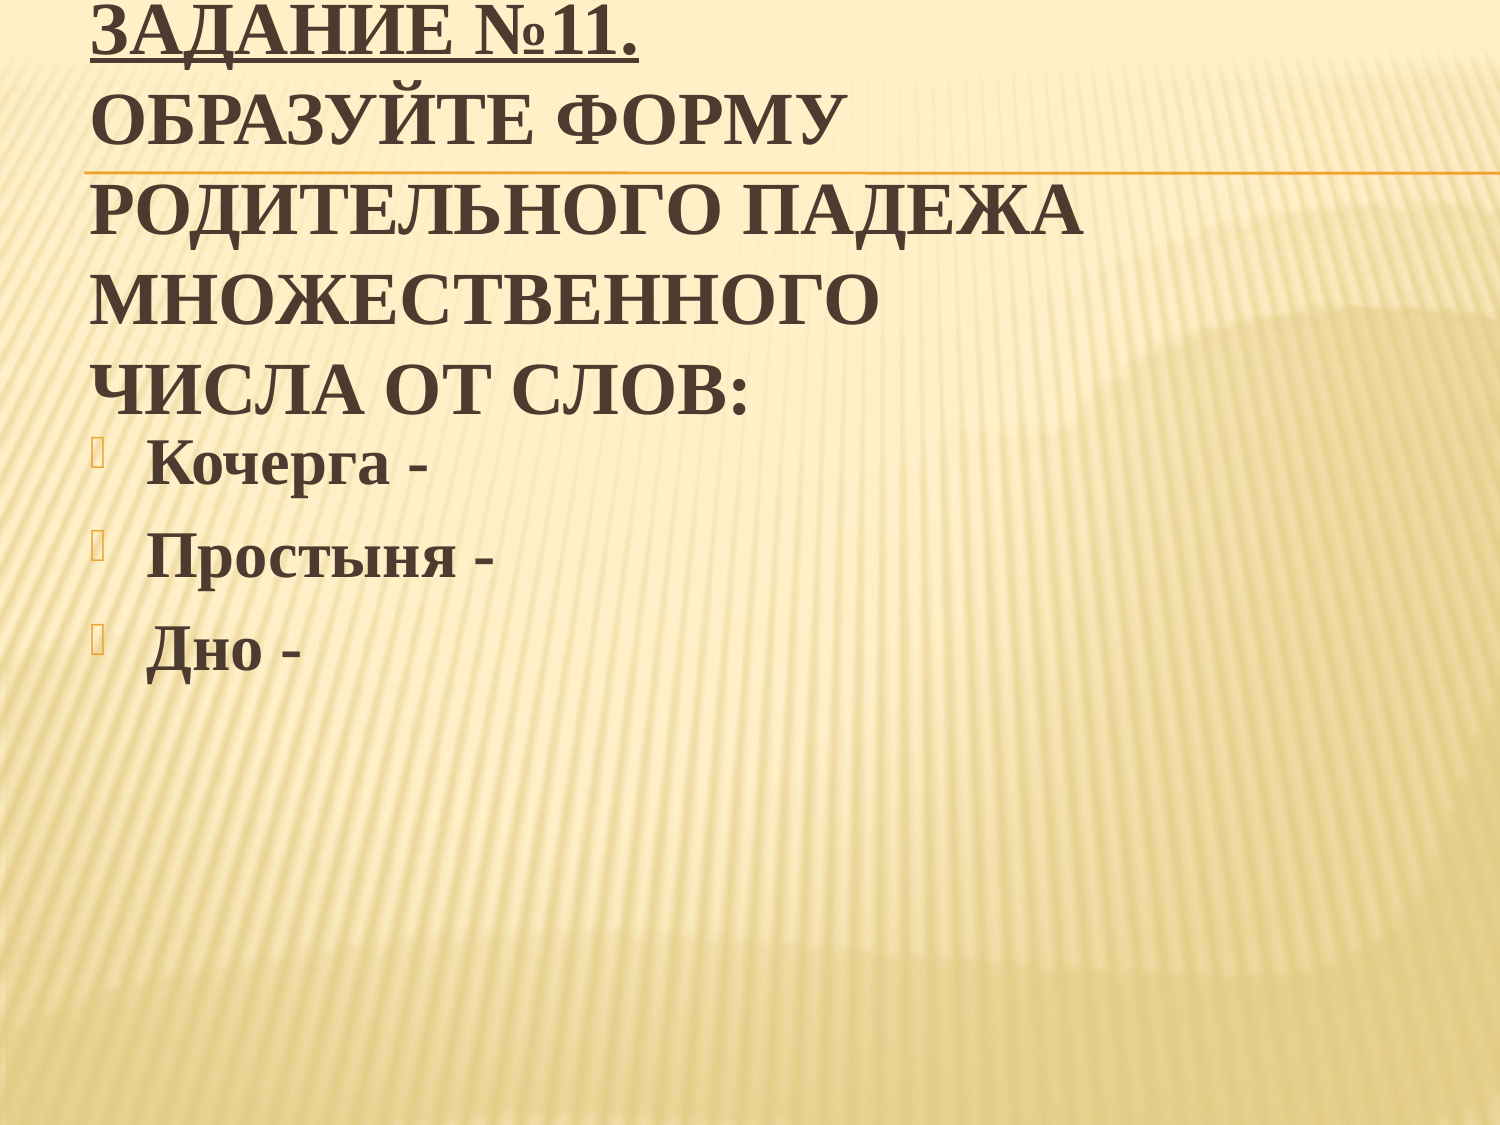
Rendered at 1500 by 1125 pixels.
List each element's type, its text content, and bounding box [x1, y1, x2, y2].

list Кочерга - Простыня - Дно - [75, 410, 1425, 1005]
title Задание №11. Образуйте форму родительного падежа множественного числа от слов: [75, 45, 1425, 364]
